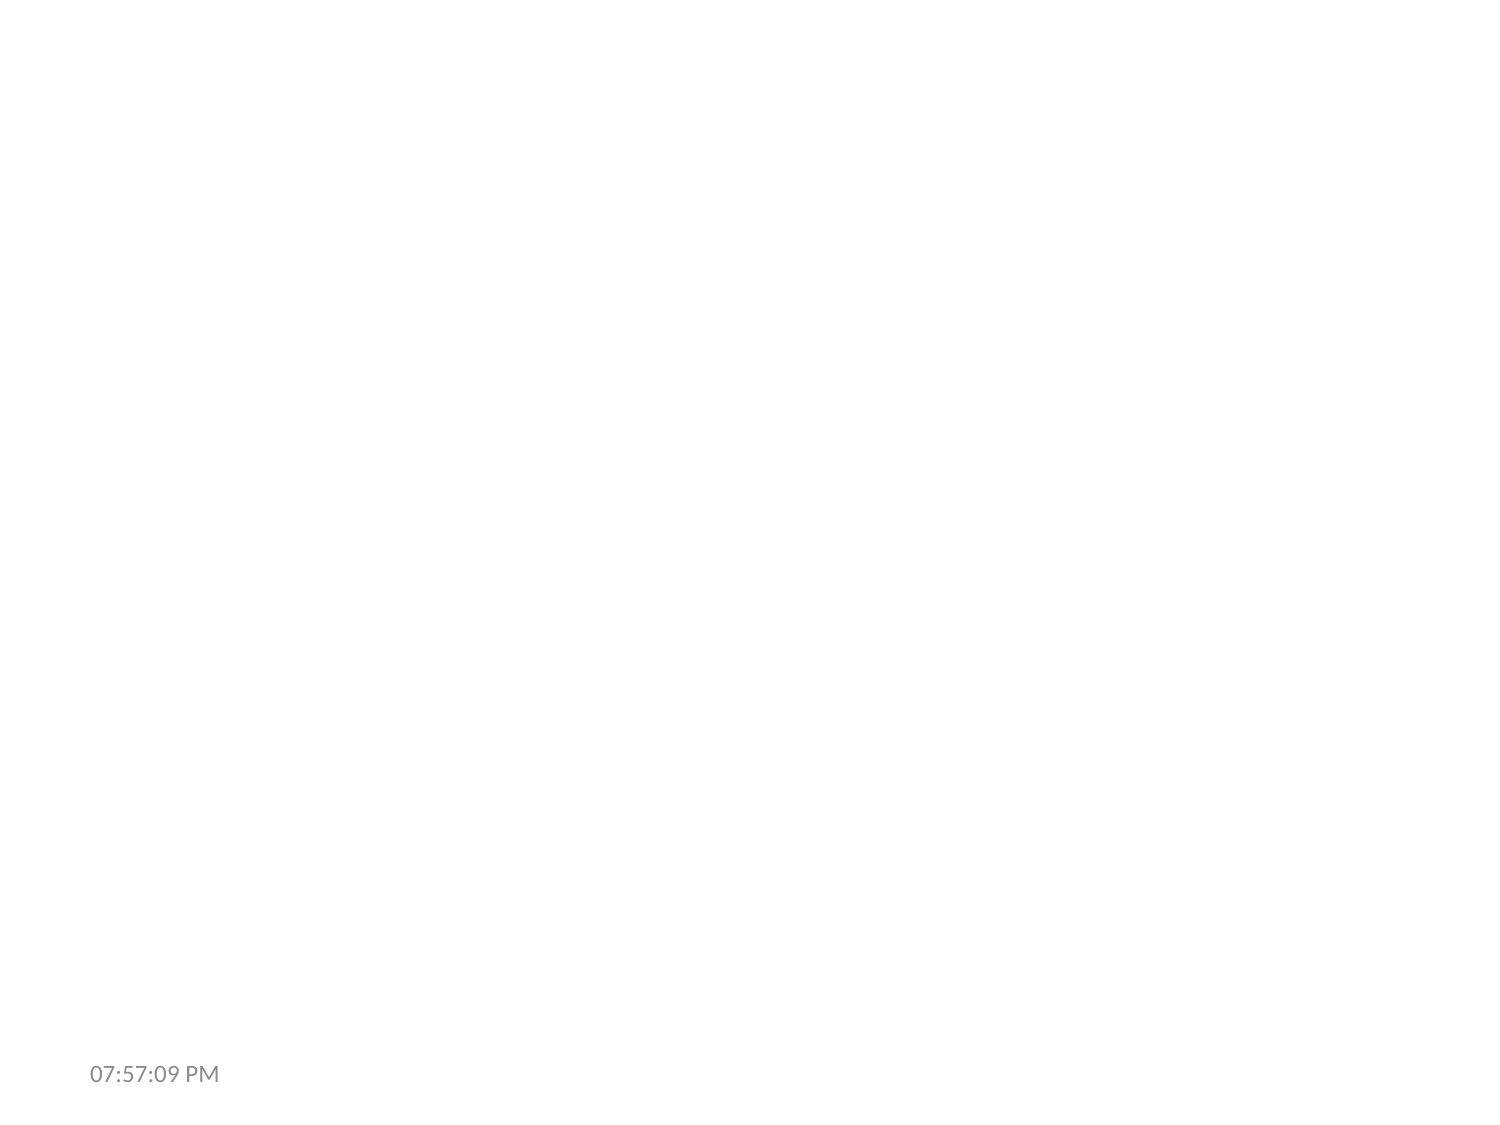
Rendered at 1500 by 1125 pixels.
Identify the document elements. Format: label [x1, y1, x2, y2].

slide_number [75, 1042, 425, 1103]
